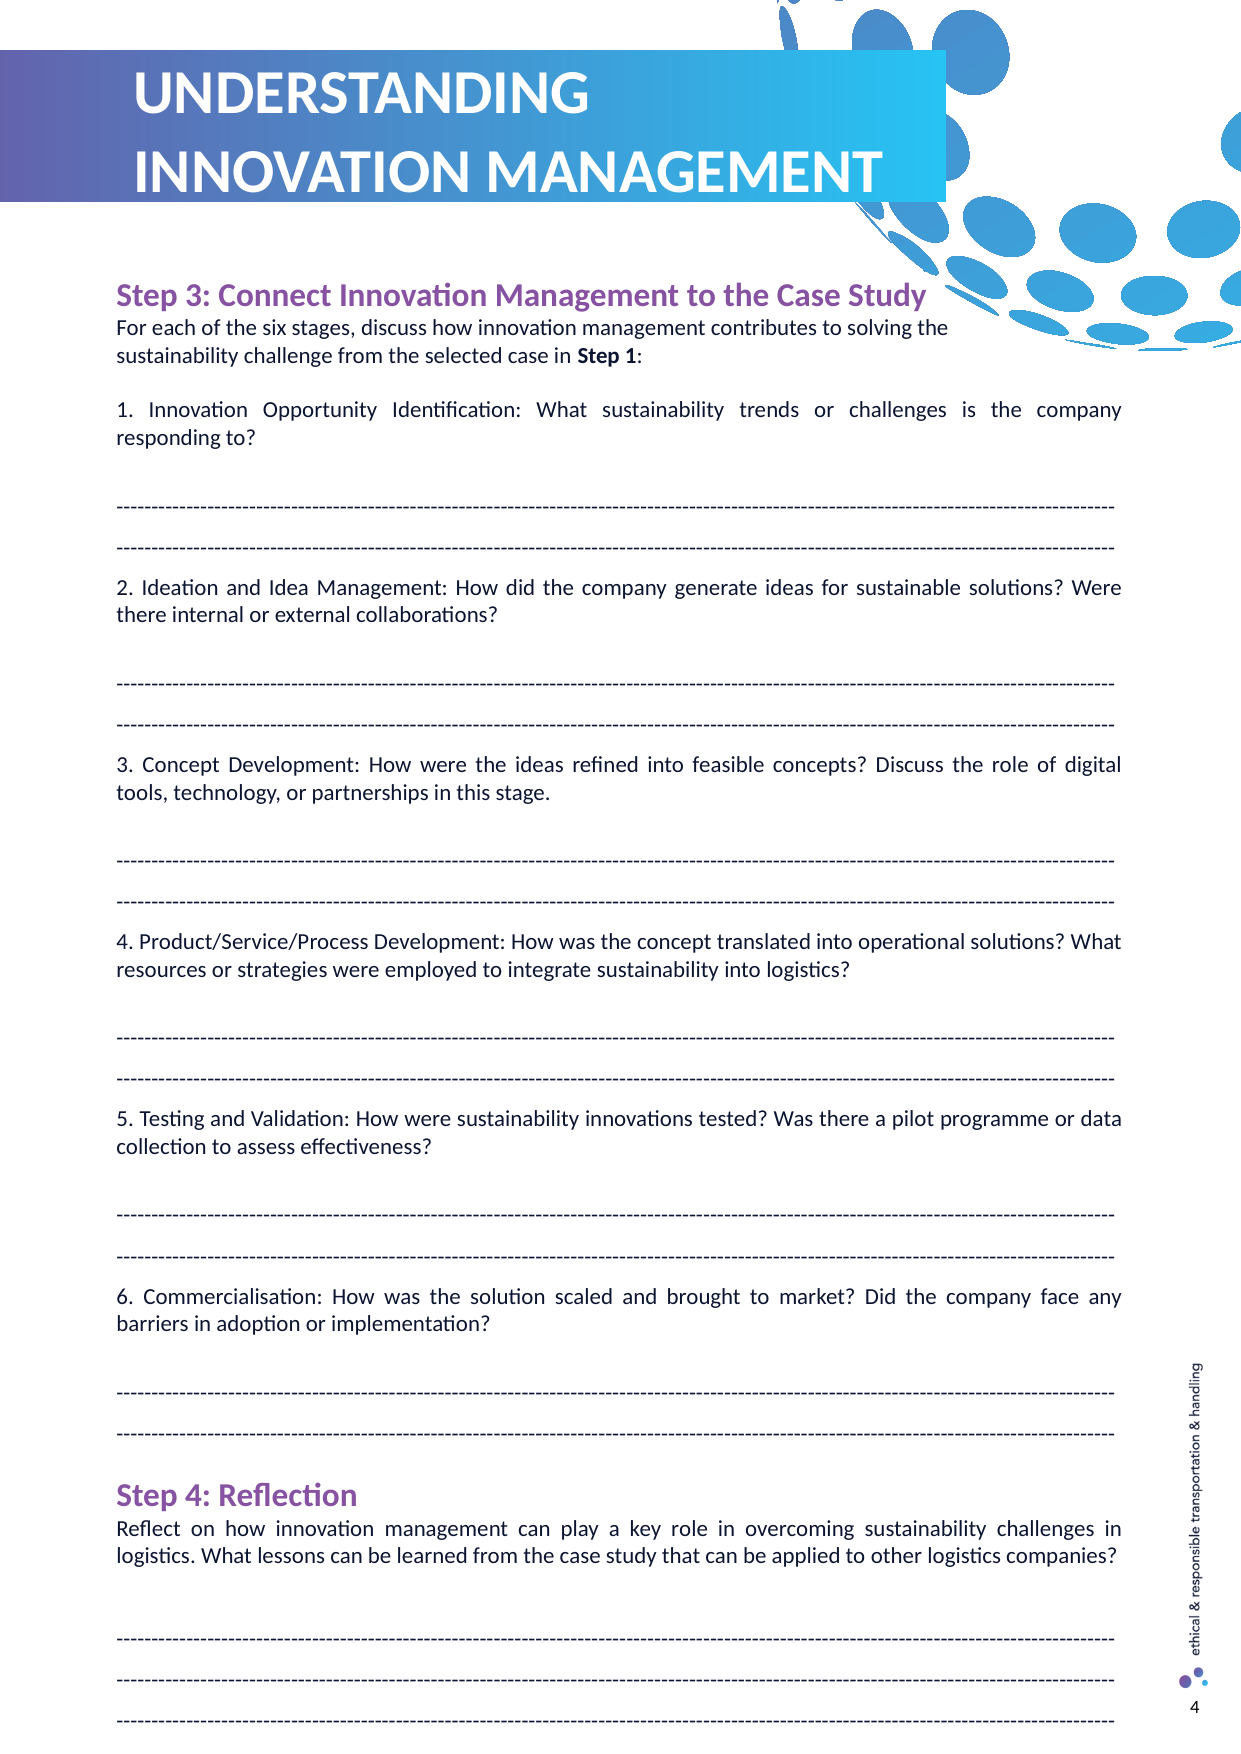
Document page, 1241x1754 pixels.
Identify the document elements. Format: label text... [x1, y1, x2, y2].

text_box [888, 202, 949, 243]
text_box [1139, 276, 1188, 316]
text_box [1139, 328, 1149, 344]
list UNDERSTANDING INNOVATION MANAGEMENT [0, 50, 946, 202]
text_box [1167, 200, 1240, 258]
slide_number 4 [1153, 1676, 1215, 1736]
text_box [946, 114, 970, 181]
text_box [1059, 203, 1137, 263]
text_box [932, 10, 1010, 95]
text_box Step 3: Connect Innovation Management to the Case Study For each of the six stages, discuss how innovation management contributes to solving the sustainability challenge from the selected case in Step 1: 1. Innovation Opportunity Identification: What sustainability trends or challenges is the company responding to? ---------------------------------------------------------------------------------------------------------------------------------------------------------------------------------------------------------------------------------------------------------------------------------------------- 2. Ideation and Idea Management: How did the company generate ideas for sustainable solutions? Were there internal or external collaborations? ---------------------------------------------------------------------------------------------------------------------------------------------------------------------------------------------------------------------------------------------------------------------------------------------- 3. Concept Development: How were the ideas refined into feasible concepts? Discuss the role of digital tools, technology, or partnerships in this stage. ---------------------------------------------------------------------------------------------------------------------------------------------------------------------------------------------------------------------------------------------------------------------------------------------- 4. Product/Service/Process Development: How was the concept translated into operational solutions? What resources or strategies were employed to integrate sustainability into logistics? ---------------------------------------------------------------------------------------------------------------------------------------------------------------------------------------------------------------------------------------------------------------------------------------------- 5. Testing and Validation: How were sustainability innovations tested? Was there a pilot programme or data collection to assess effectiveness? ---------------------------------------------------------------------------------------------------------------------------------------------------------------------------------------------------------------------------------------------------------------------------------------------- 6. Commercialisation: How was the solution scaled and brought to market? Did the company face any barriers in adoption or implementation? ---------------------------------------------------------------------------------------------------------------------------------------------------------------------------------------------------------------------------------------------------------------------------------------------- Step 4: Reflection Reflect on how innovation management can play a key role in overcoming sustainability challenges in logistics. What lessons can be learned from the case study that can be applied to other logistics companies? --------------------------------------------------------------------------------------------------------------------------------------------------------------------------------------------------------------------------------------------------------------------------------------------------------------------------------------------------------------------------------------------------------------------------------------------- [101, 265, 1139, 1247]
text_box [852, 9, 913, 50]
text_box [1220, 270, 1241, 306]
picture [1179, 1357, 1217, 1680]
text_box [855, 202, 935, 265]
text_box [788, 0, 800, 4]
text_box [946, 256, 985, 265]
text_box [963, 196, 1036, 257]
text_box [1221, 112, 1241, 172]
text_box [1174, 321, 1233, 343]
text_box [779, 6, 799, 50]
text_box [1213, 340, 1241, 348]
